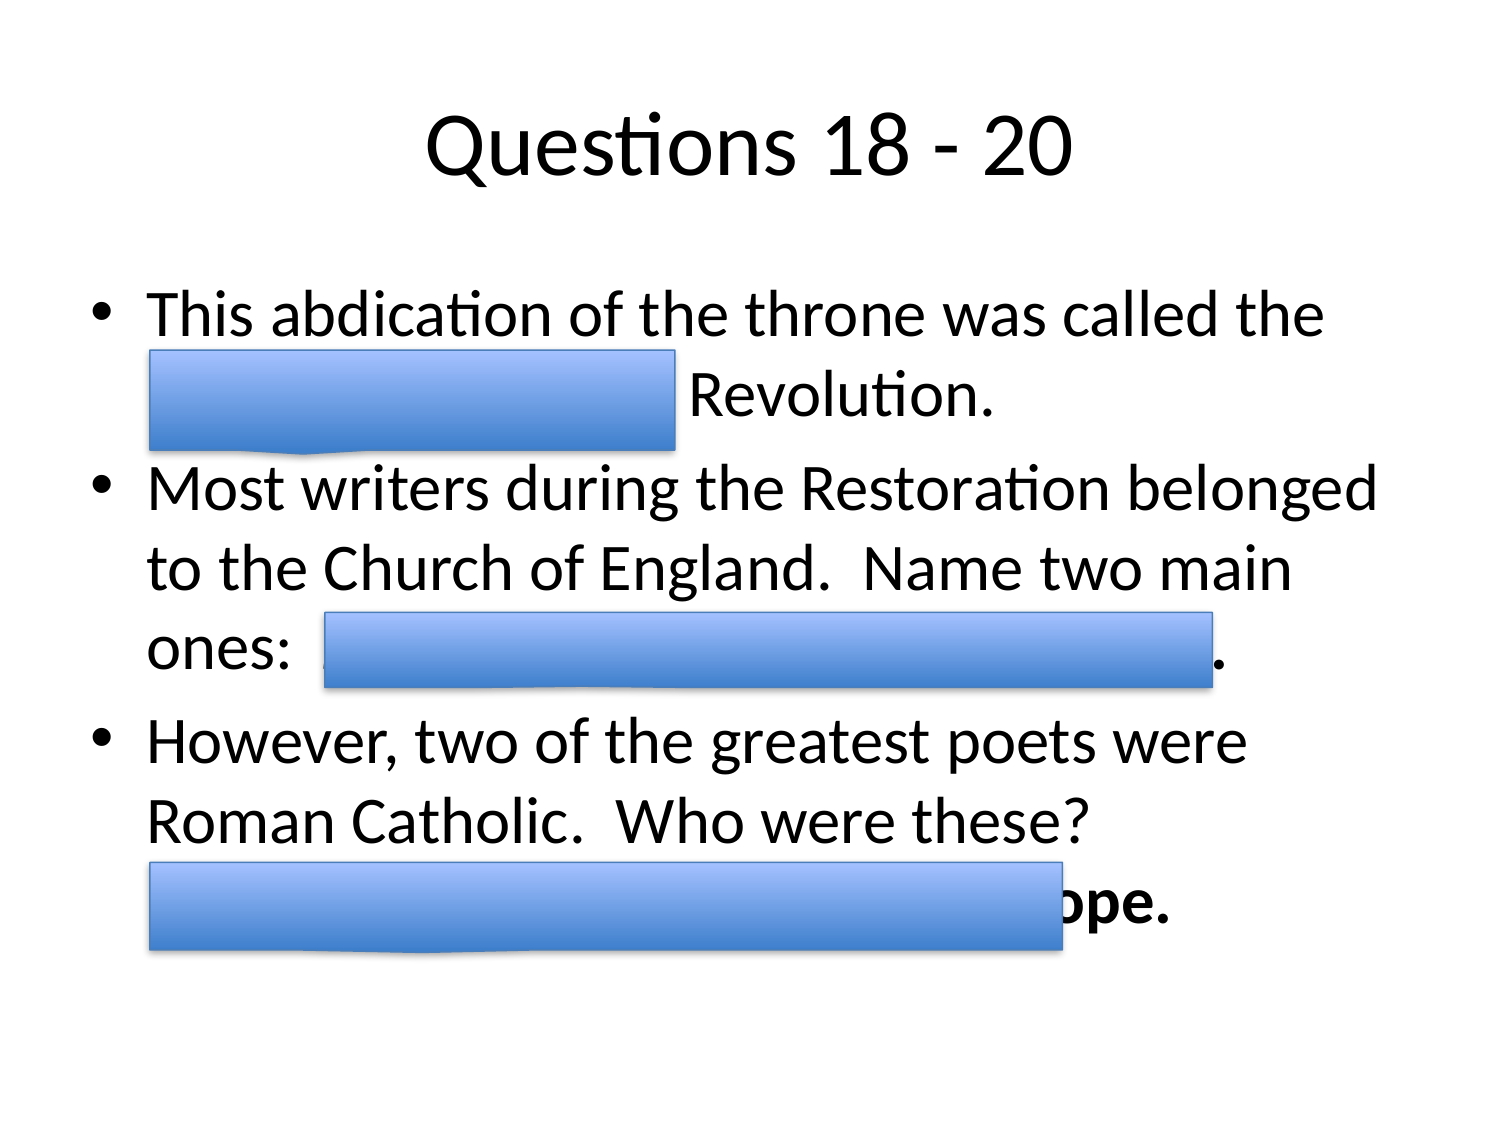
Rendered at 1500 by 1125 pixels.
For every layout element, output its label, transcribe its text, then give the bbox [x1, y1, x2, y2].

list This abdication of the throne was called the Bloodless/Glorious Revolution. Most writers during the Restoration belonged to the Church of England. Name two main ones: Jonathan Swift, Samuel Johnson. However, two of the greatest poets were Roman Catholic. Who were these? John Dryden & Alexander Pope. [75, 262, 1425, 1005]
text_box [149, 861, 1064, 954]
text_box [149, 349, 676, 455]
text_box [324, 611, 1214, 689]
title Questions 18 - 20 [75, 45, 1425, 233]
